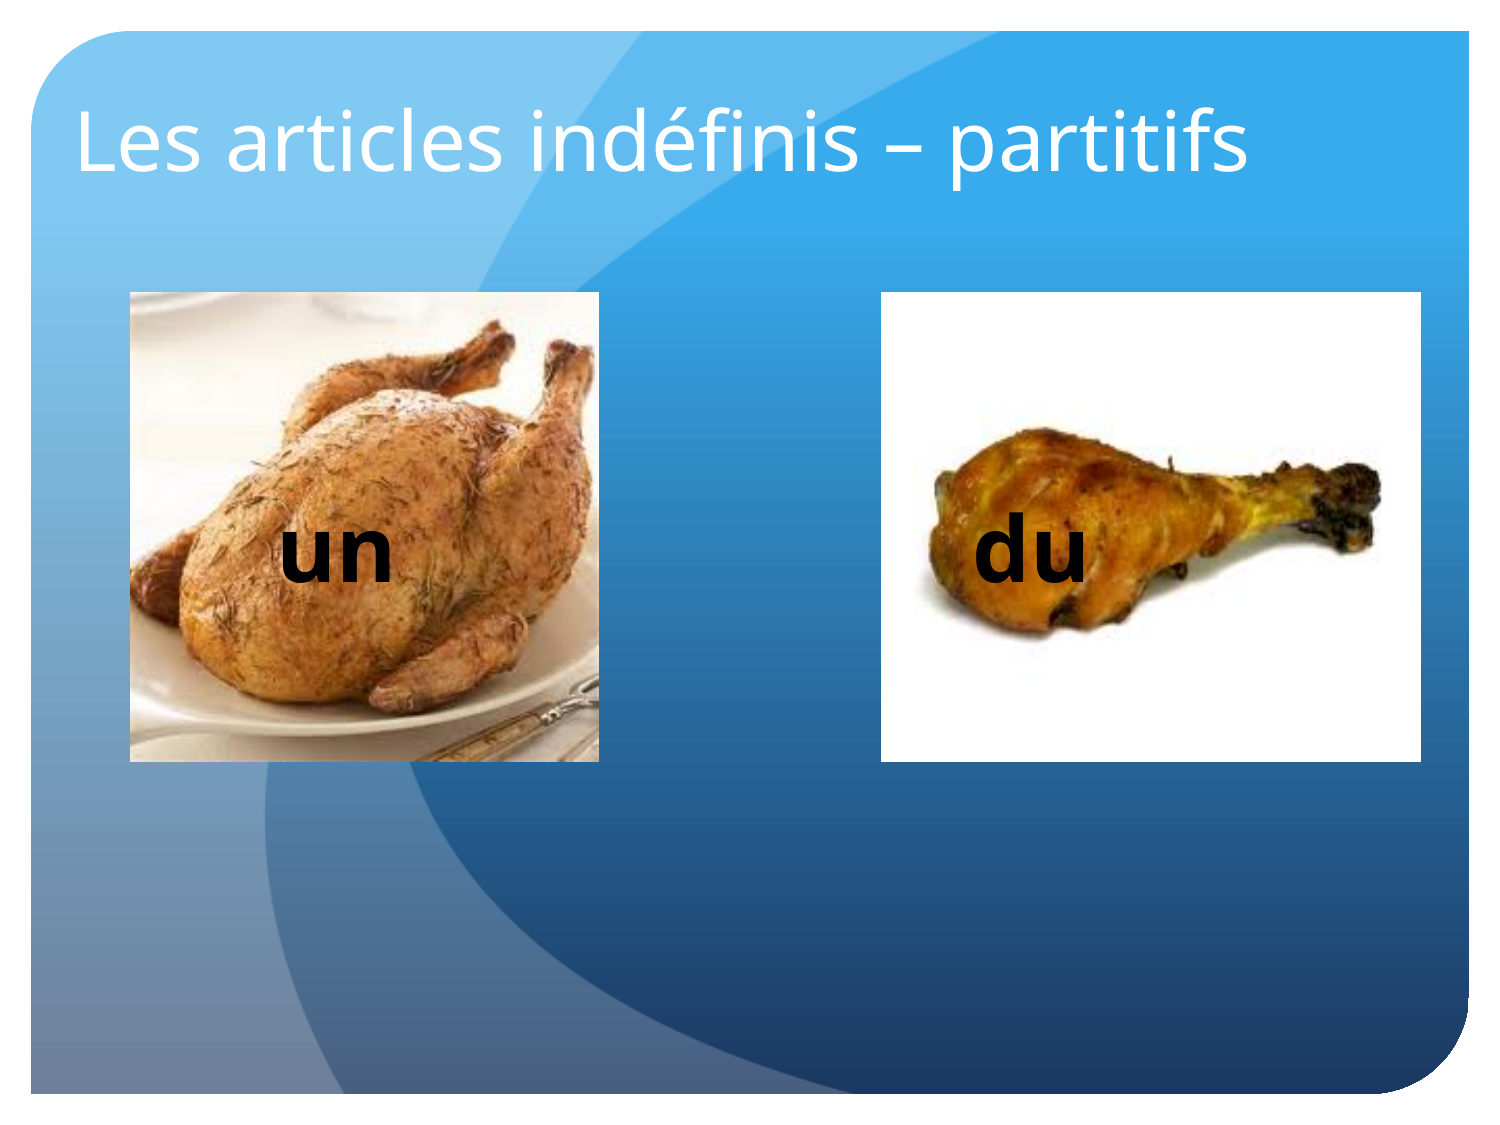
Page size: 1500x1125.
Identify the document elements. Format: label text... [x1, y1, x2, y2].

picture [25, 30, 1474, 1095]
title Les articles indéfinis – partitifs [58, 79, 1442, 197]
